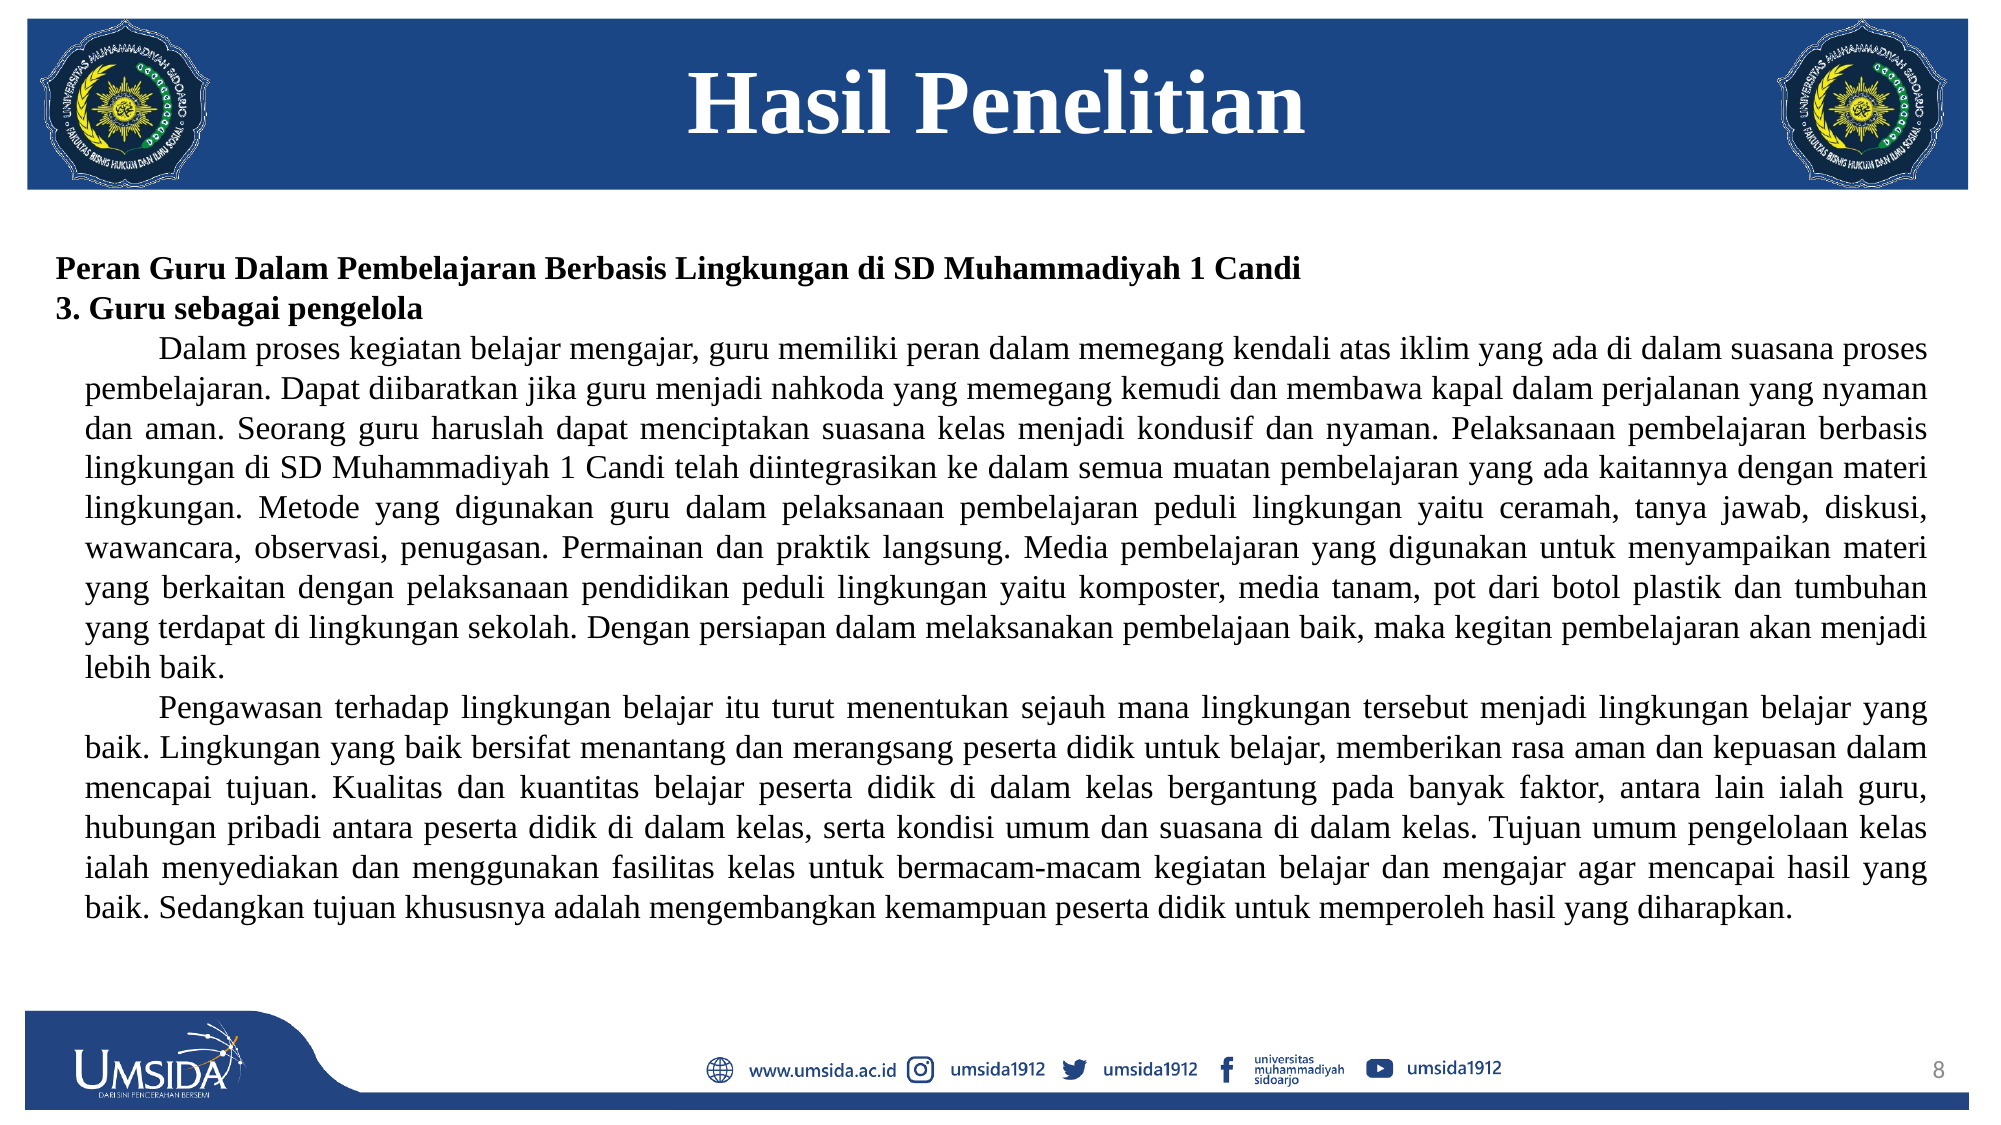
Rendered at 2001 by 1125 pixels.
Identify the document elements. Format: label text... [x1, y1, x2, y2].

picture [25, 16, 1969, 1110]
text_box Peran Guru Dalam Pembelajaran Berbasis Lingkungan di SD Muhammadiyah 1 Candi 3. Guru sebagai pengelola Dalam proses kegiatan belajar mengajar, guru memiliki peran dalam memegang kendali atas iklim yang ada di dalam suasana proses pembelajaran. Dapat diibaratkan jika guru menjadi nahkoda yang memegang kemudi dan membawa kapal dalam perjalanan yang nyaman dan aman. Seorang guru haruslah dapat menciptakan suasana kelas menjadi kondusif dan nyaman. Pelaksanaan pembelajaran berbasis lingkungan di SD Muhammadiyah 1 Candi telah diintegrasikan ke dalam semua muatan pembelajaran yang ada kaitannya dengan materi lingkungan. Metode yang digunakan guru dalam pelaksanaan pembelajaran peduli lingkungan yaitu ceramah, tanya jawab, diskusi, wawancara, observasi, penugasan. Permainan dan praktik langsung. Media pembelajaran yang digunakan untuk menyampaikan materi yang berkaitan dengan pelaksanaan pendidikan peduli lingkungan yaitu komposter, media tanam, pot dari botol plastik dan tumbuhan yang terdapat di lingkungan sekolah. Dengan persiapan dalam melaksanakan pembelajaan baik, maka kegitan pembelajaran akan menjadi lebih baik. Pengawasan terhadap lingkungan belajar itu turut menentukan sejauh mana lingkungan tersebut menjadi lingkungan belajar yang baik. Lingkungan yang baik bersifat menantang dan merangsang peserta didik untuk belajar, memberikan rasa aman dan kepuasan dalam mencapai tujuan. Kualitas dan kuantitas belajar peserta didik di dalam kelas bergantung pada banyak faktor, antara lain ialah guru, hubungan pribadi antara peserta didik di dalam kelas, serta kondisi umum dan suasana di dalam kelas. Tujuan umum pengelolaan kelas ialah menyediakan dan menggunakan fasilitas kelas untuk bermacam-macam kegiatan belajar dan mengajar agar mencapai hasil yang baik. Sedangkan tujuan khususnya adalah mengembangkan kemampuan peserta didik untuk memperoleh hasil yang diharapkan. [40, 238, 1947, 973]
text_box Hasil Penelitian [27, 18, 1969, 190]
